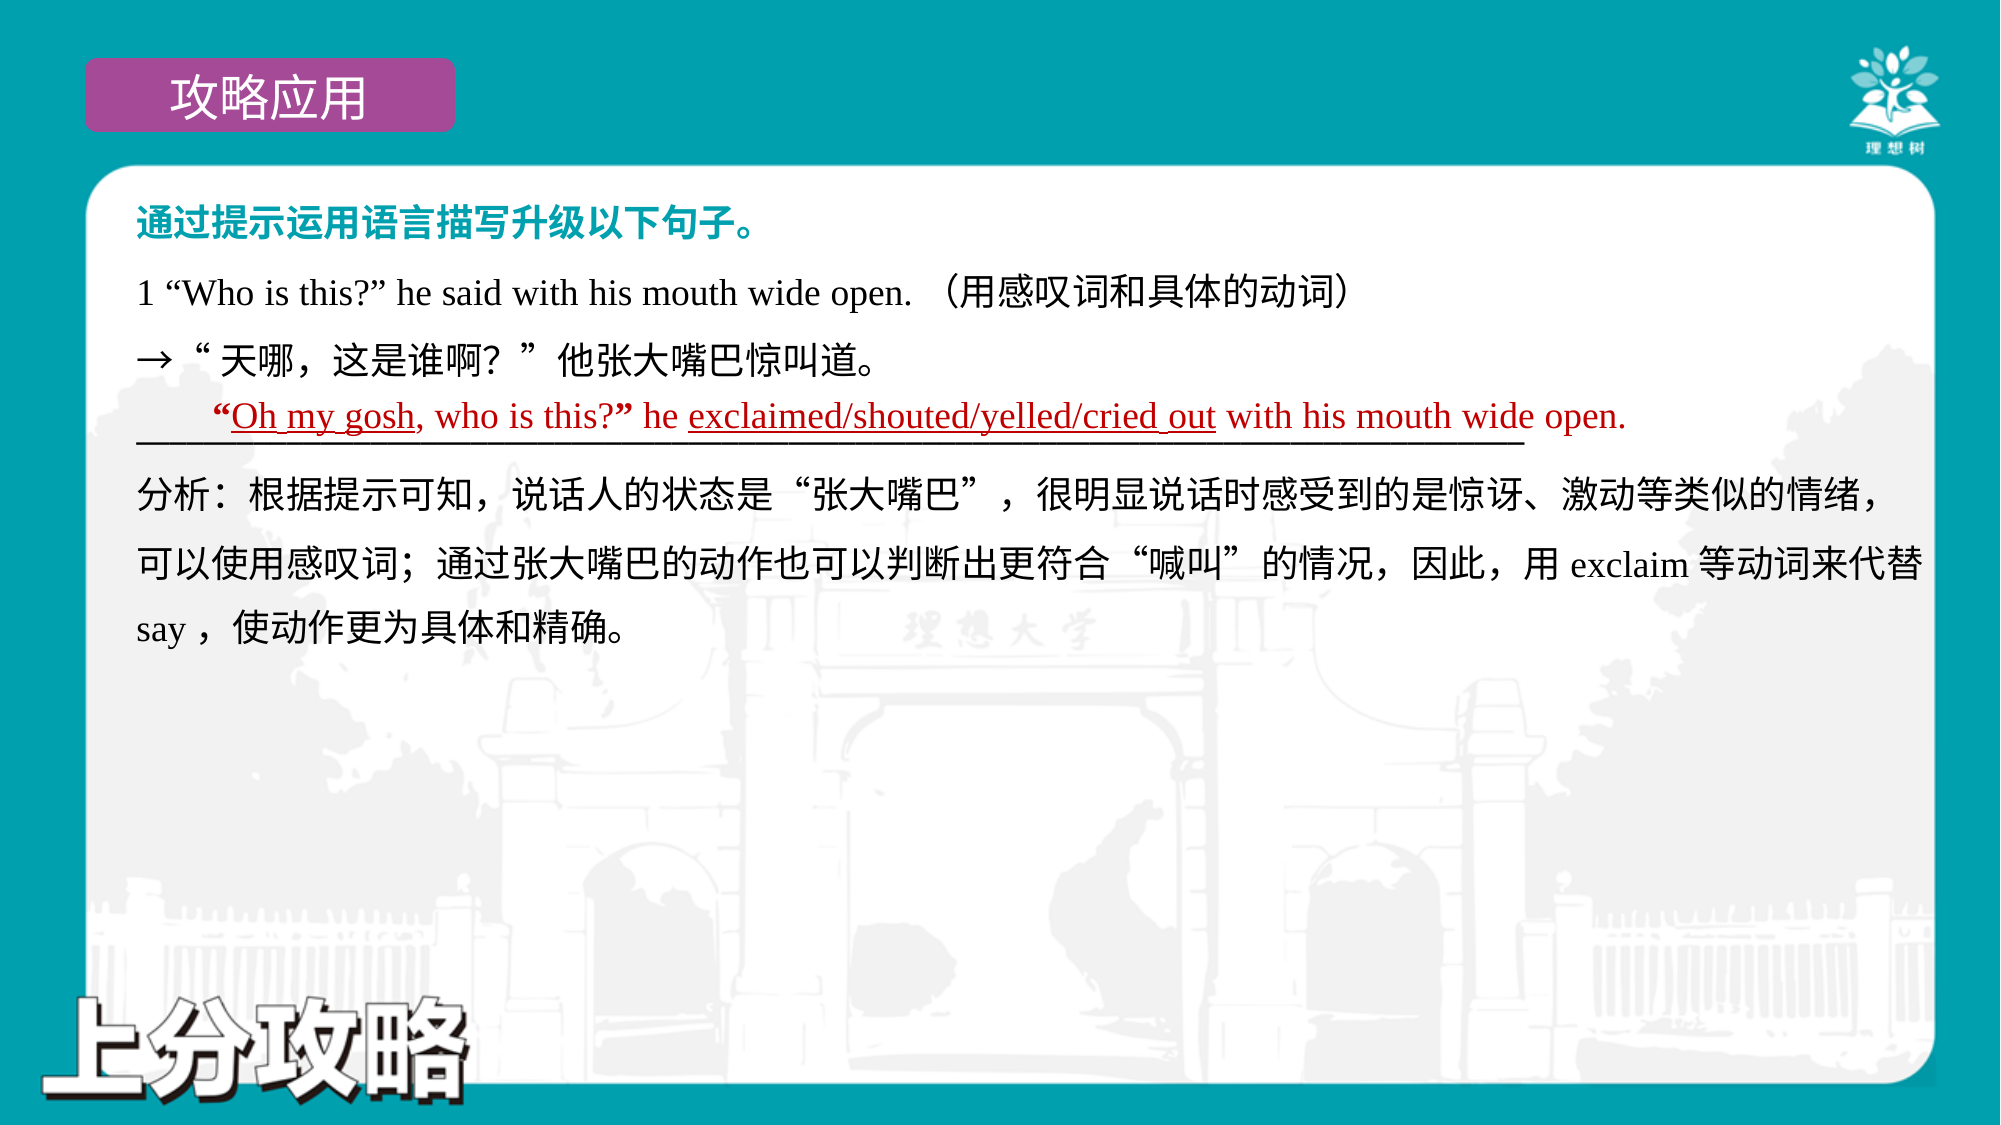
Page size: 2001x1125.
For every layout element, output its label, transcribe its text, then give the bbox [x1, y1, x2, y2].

text_box “Oh my gosh, who is this?” he exclaimed/shouted/yelled/cried out with his mouth wide open. [141, 371, 1699, 430]
text_box 1 “Who is this?” he said with his mouth wide open.（用感叹词和具体的动词） →“天哪，这是谁啊？”他张大嘴巴惊叫道。 ___________________________________________________________________________________ [136, 244, 1865, 440]
text_box 分析：根据提示可知，说话人的状态是“张大嘴巴”，很明显说话时感受到的是惊讶、激动等类似的情绪， 可以使用感叹词；通过张大嘴巴的动作也可以判断出更符合“喊叫”的情况，因此，用exclaim等动词来代替 say，使动作更为具体和精确。 [136, 447, 1865, 643]
picture [0, 0, 2000, 1125]
text_box 通过提示运用语言描写升级以下句子。 [136, 177, 1865, 237]
